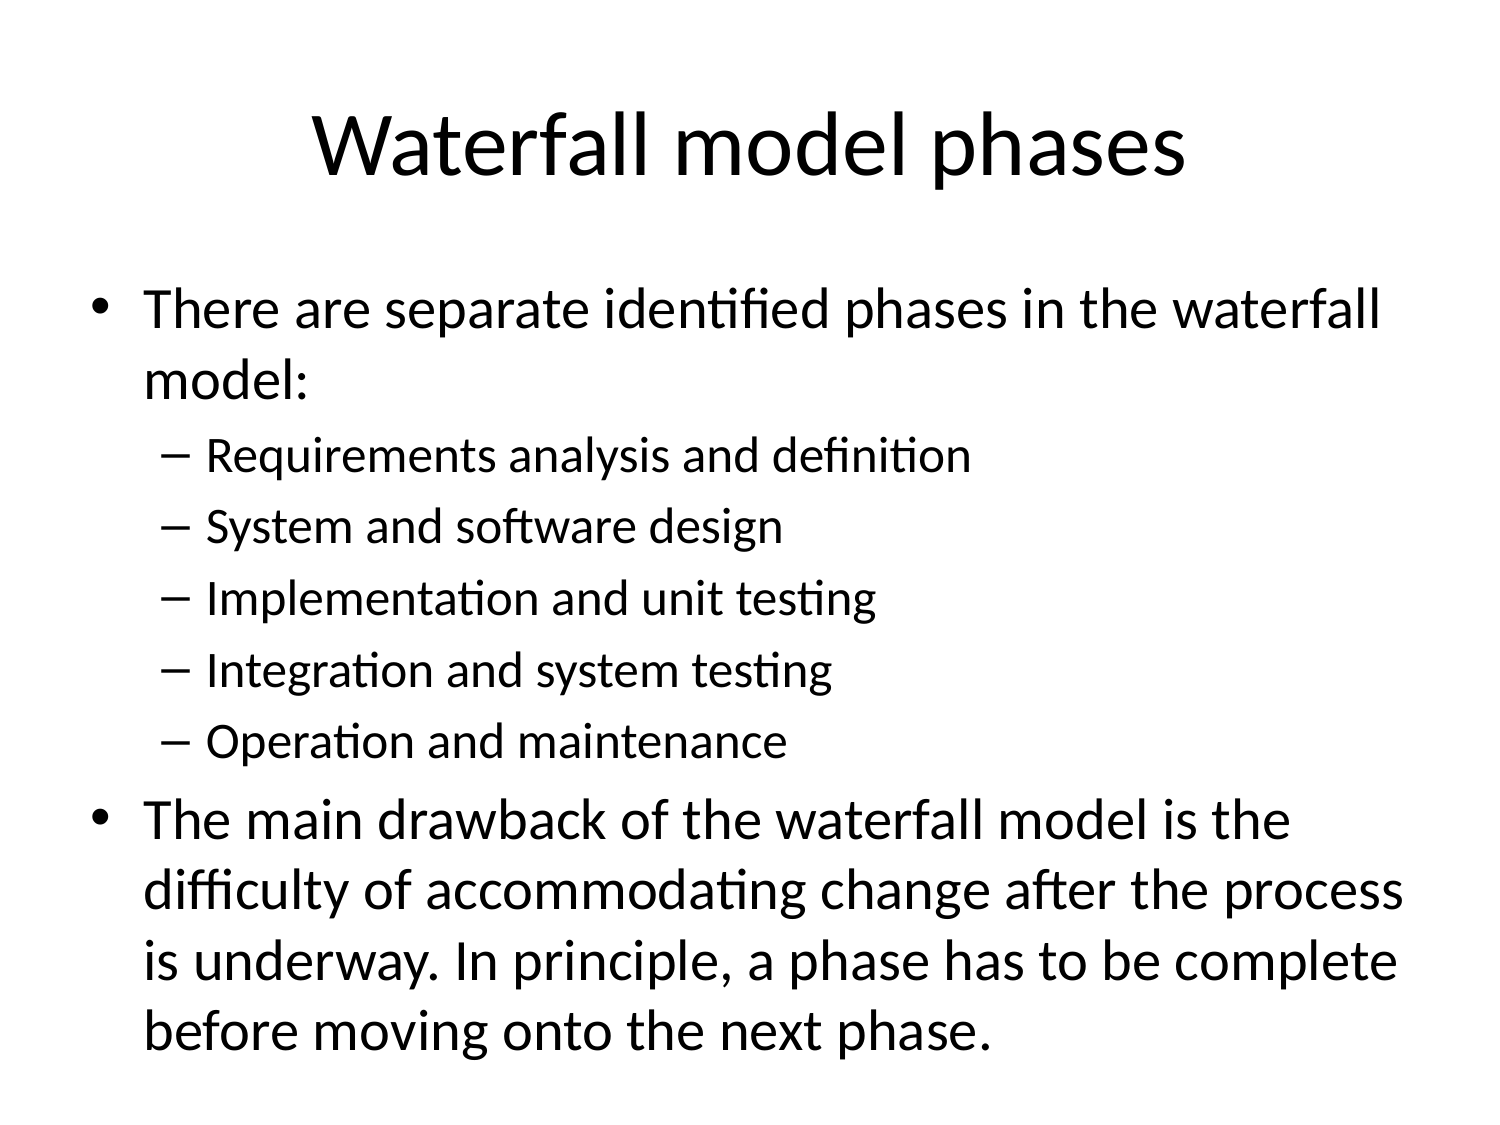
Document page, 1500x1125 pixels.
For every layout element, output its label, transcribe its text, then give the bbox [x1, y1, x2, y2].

list There are separate identified phases in the waterfall model: Requirements analysis and definition System and software design Implementation and unit testing Integration and system testing Operation and maintenance The main drawback of the waterfall model is the difficulty of accommodating change after the process is underway. In principle, a phase has to be complete before moving onto the next phase. [75, 262, 1425, 1075]
title Waterfall model phases [75, 45, 1425, 233]
